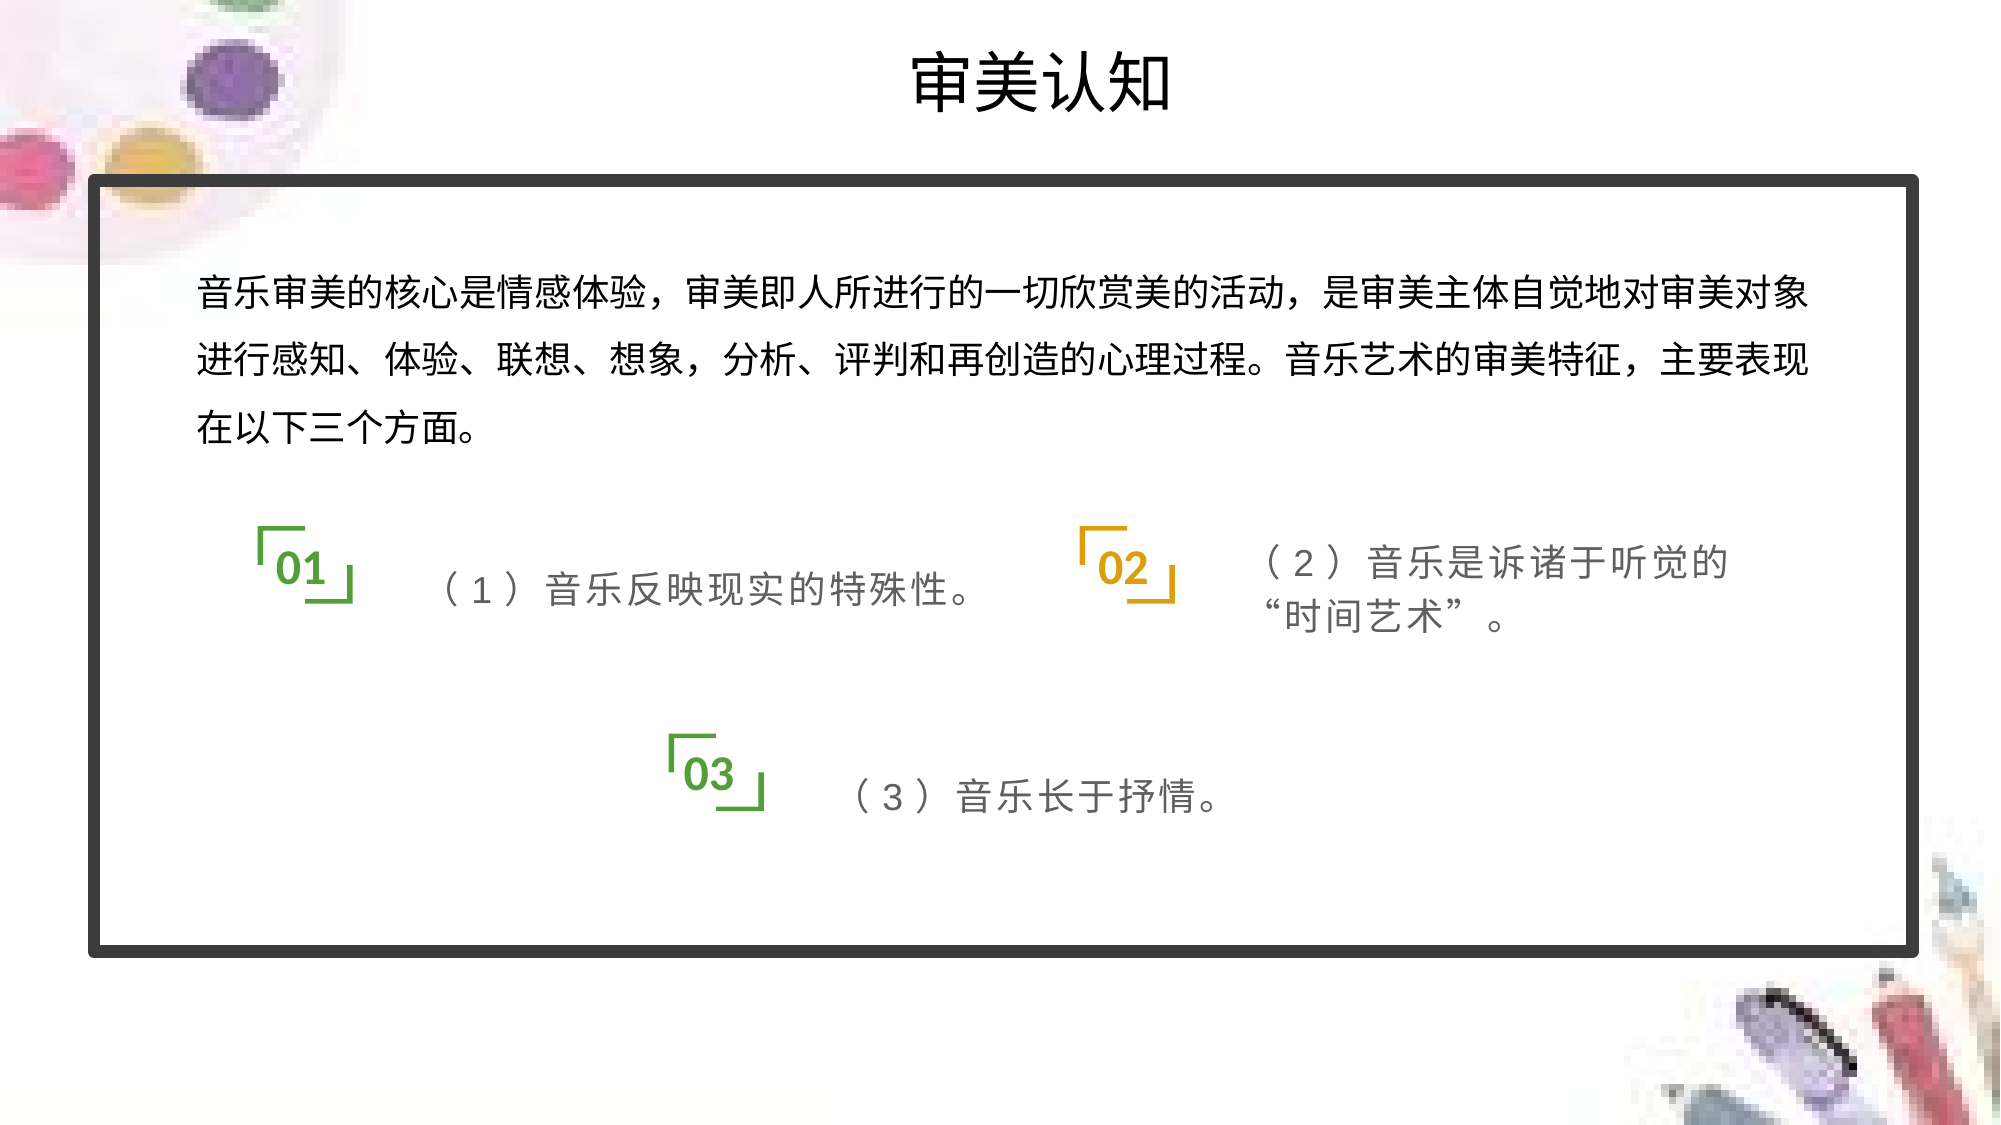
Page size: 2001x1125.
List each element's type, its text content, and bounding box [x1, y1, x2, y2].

text_box （2）音乐是诉诸于听觉的“时间艺术”。 [1228, 501, 1756, 666]
picture [0, 0, 2000, 1125]
text_box [257, 526, 261, 565]
text_box [305, 564, 353, 604]
text_box （1）音乐反映现实的特殊性。 [407, 501, 977, 666]
text_box 03 [668, 733, 757, 809]
text_box 02 [1083, 527, 1172, 603]
text_box [1079, 526, 1128, 565]
text_box 01 [261, 526, 349, 603]
text_box 音乐审美的核心是情感体验，审美即人所进行的一切欣赏美的活动，是审美主体自觉地对审美对象进行感知、体验、联想、想象，分析、评判和再创造的心理过程。音乐艺术的审美特征，主要表现在以下三个方面。 [181, 238, 1825, 457]
text_box [716, 772, 764, 812]
text_box [1127, 564, 1175, 604]
text_box （3）音乐长于抒情。 [817, 709, 1345, 874]
text_box [92, 179, 1915, 954]
text_box 审美认知 [892, 33, 1237, 129]
